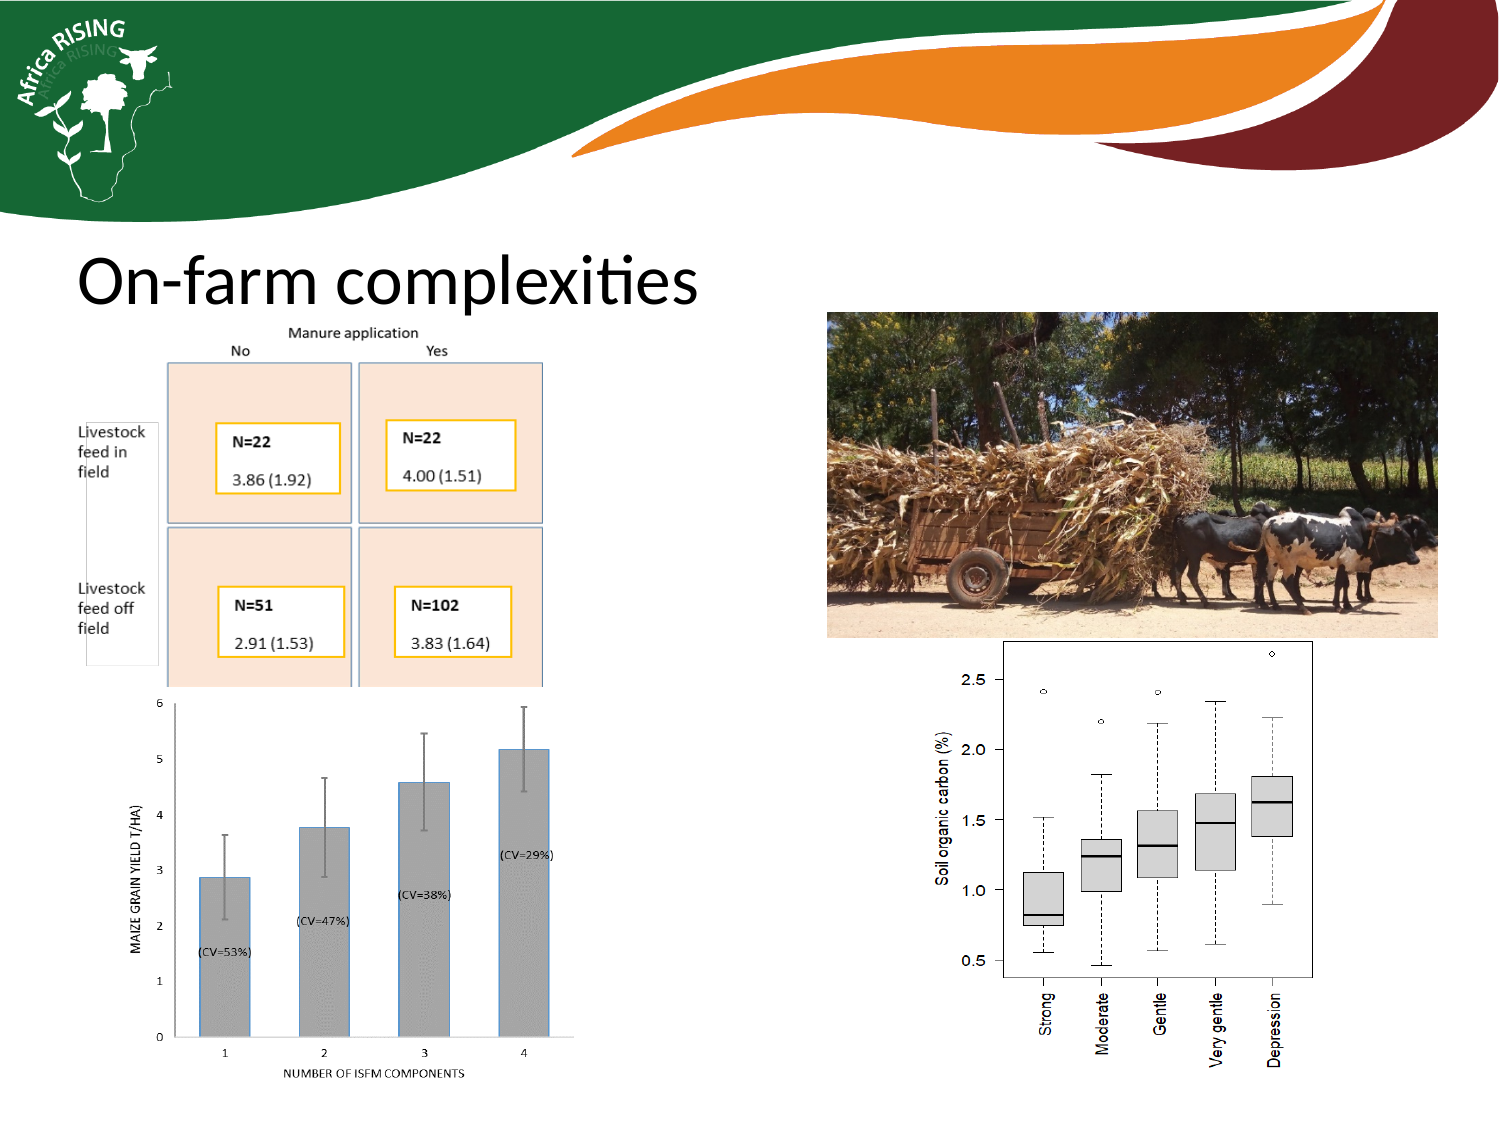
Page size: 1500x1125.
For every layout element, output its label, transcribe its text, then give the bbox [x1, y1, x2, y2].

picture [61, 318, 605, 1088]
picture [0, 0, 1499, 222]
title On-farm complexities [62, 224, 1412, 413]
picture [826, 312, 1439, 1082]
